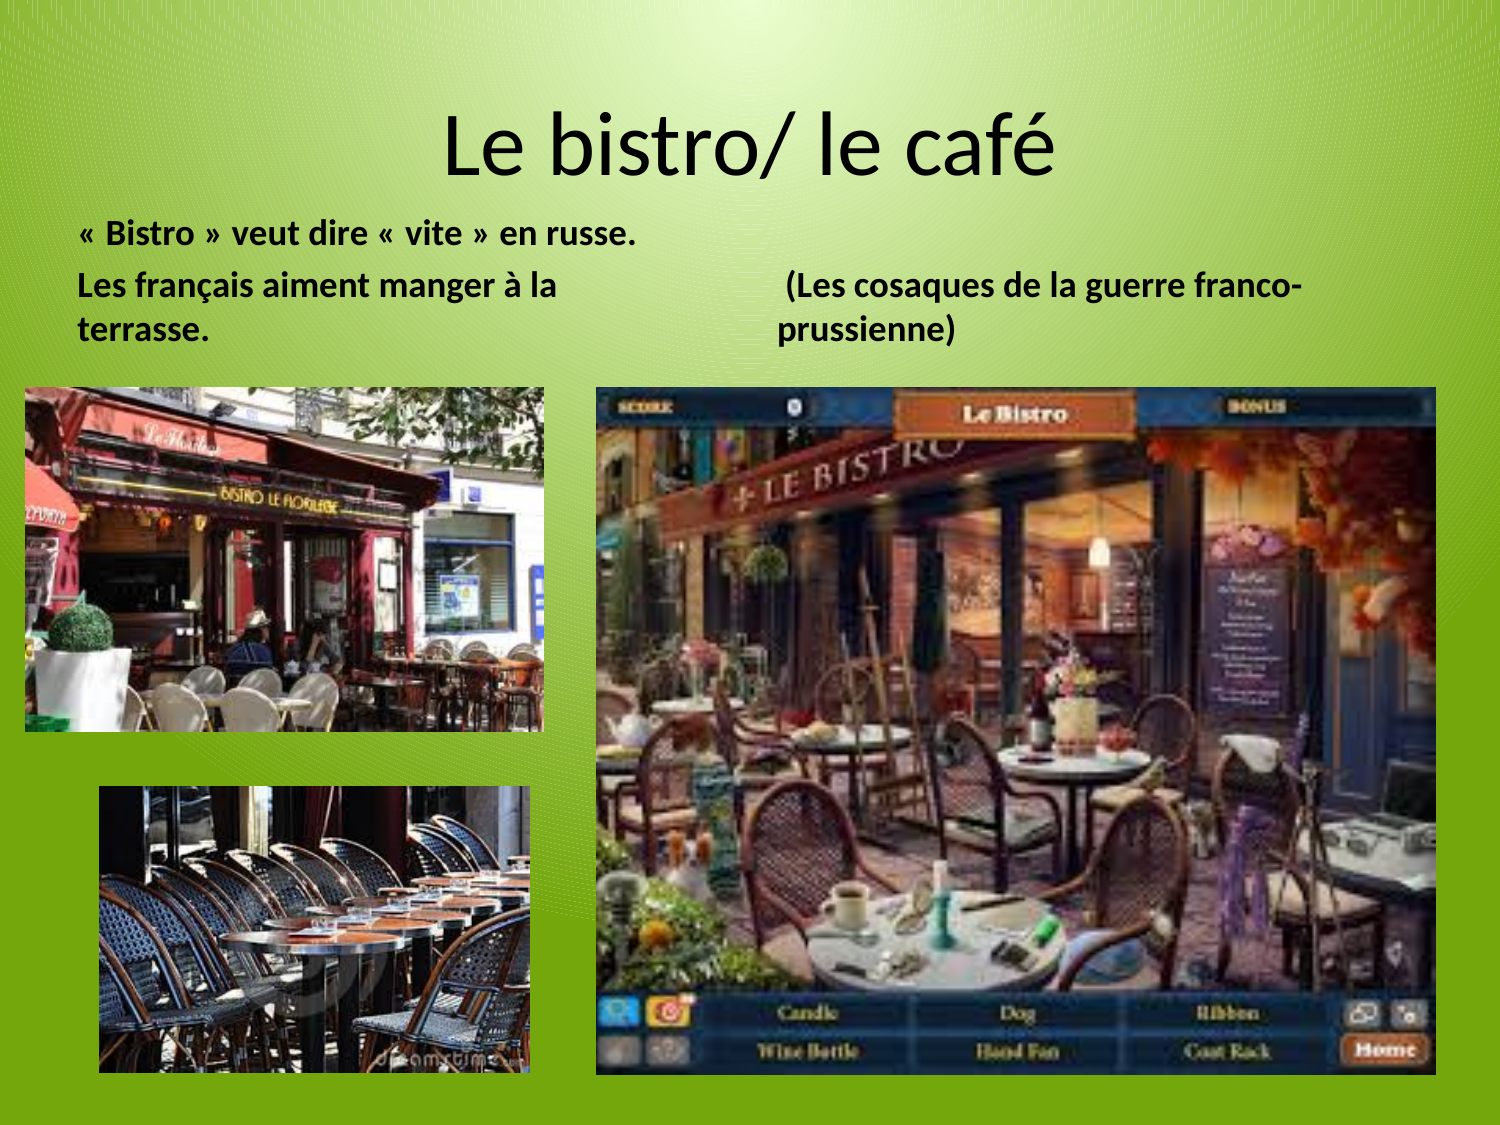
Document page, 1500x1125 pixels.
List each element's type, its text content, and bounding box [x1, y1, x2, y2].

list (Les cosaques de la guerre franco-prussienne) [761, 251, 1425, 357]
picture [595, 387, 1437, 1076]
title Le bistro/ le café [75, 45, 1425, 233]
list « Bistro » veut dire « vite » en russe. Les français aiment manger à la terrasse. [62, 200, 713, 357]
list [99, 786, 530, 1073]
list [25, 387, 544, 732]
